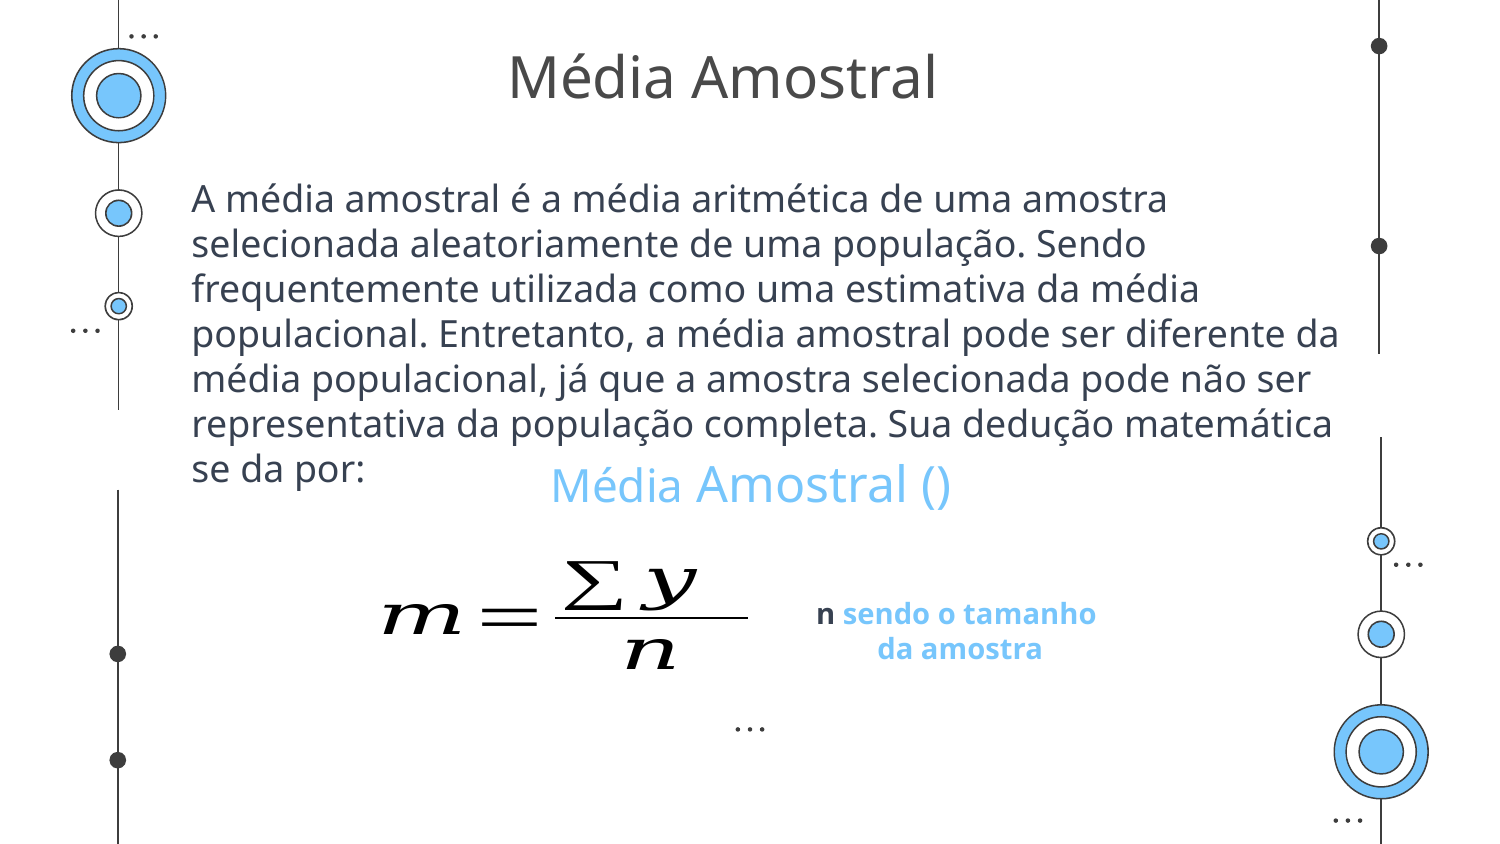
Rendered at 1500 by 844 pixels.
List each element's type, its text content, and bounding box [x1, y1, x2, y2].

text_box n sendo o tamanho da amostra [743, 585, 1178, 718]
subtitle A média amostral é a média aritmética de uma amostra selecionada aleatoriamente de uma população. Sendo frequentemente utilizada como uma estimativa da média populacional. Entretanto, a média amostral pode ser diferente da média populacional, já que a amostra selecionada pode não ser representativa da população completa. Sua dedução matemática se da por: [176, 160, 1363, 484]
title Média Amostral [328, 25, 1118, 120]
